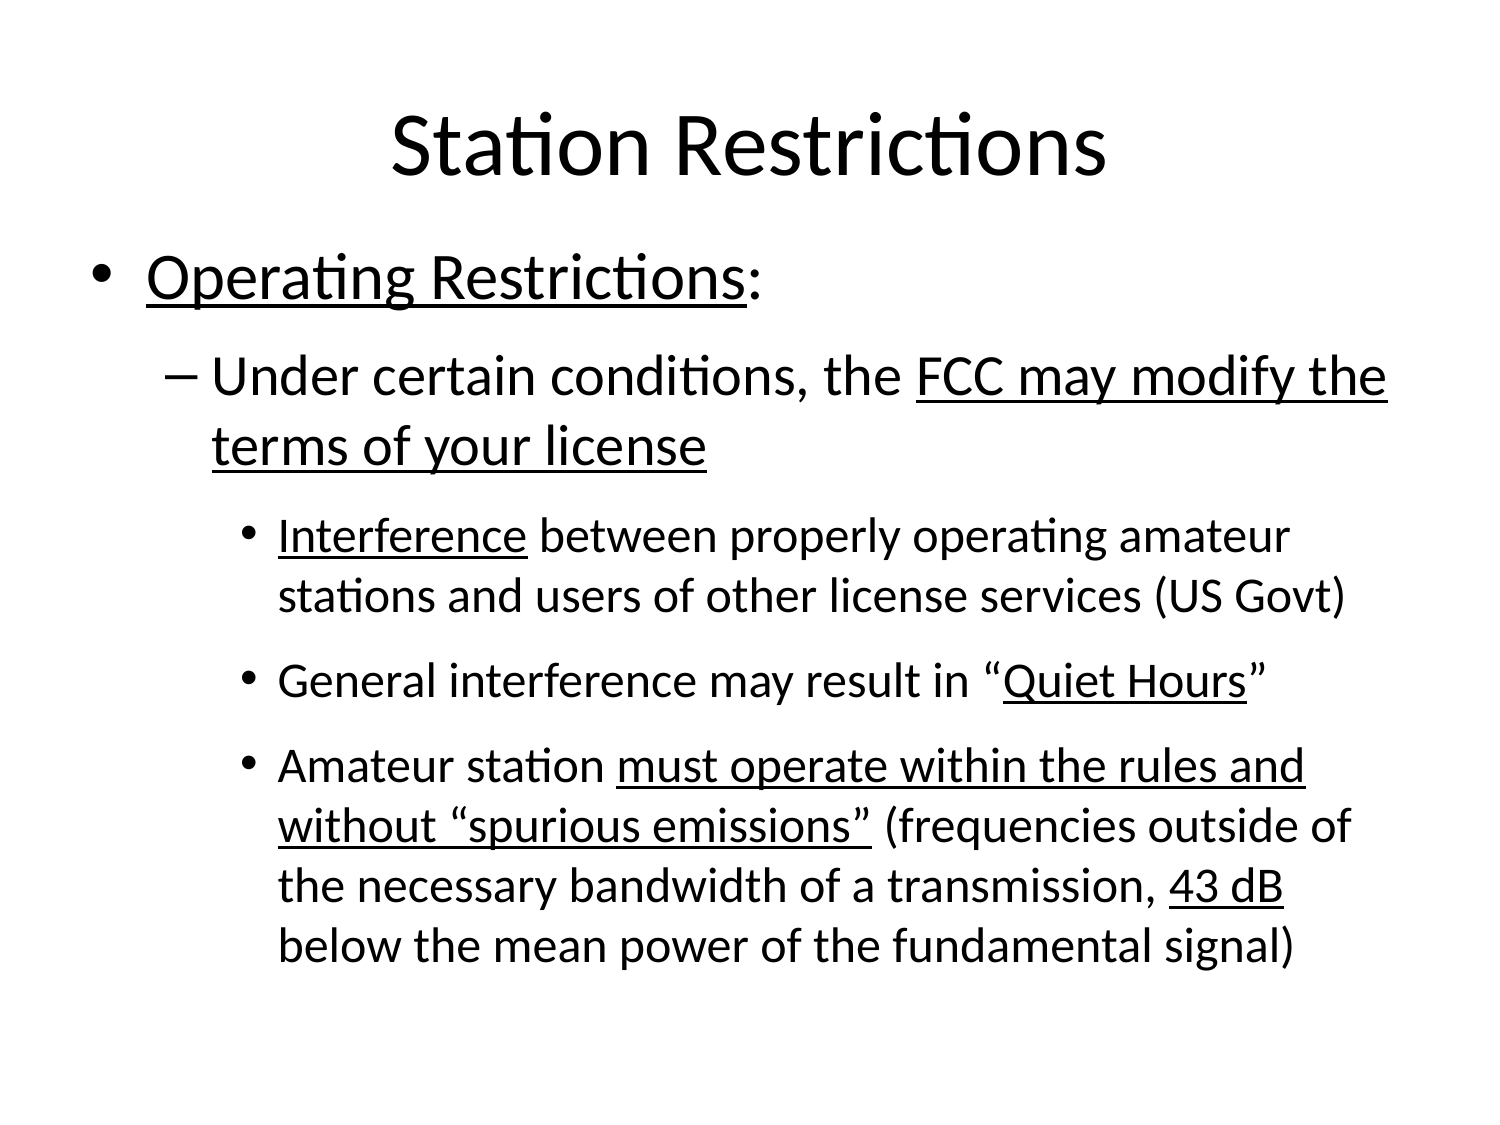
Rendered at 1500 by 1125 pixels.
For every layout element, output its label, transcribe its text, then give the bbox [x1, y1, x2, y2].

list Operating Restrictions: Under certain conditions, the FCC may modify the terms of your license Interference between properly operating amateur stations and users of other license services (US Govt) General interference may result in “Quiet Hours” Amateur station must operate within the rules and without “spurious emissions” (frequencies outside of the necessary bandwidth of a transmission, 43 dB below the mean power of the fundamental signal) [75, 224, 1425, 1005]
title Station Restrictions [75, 45, 1425, 224]
